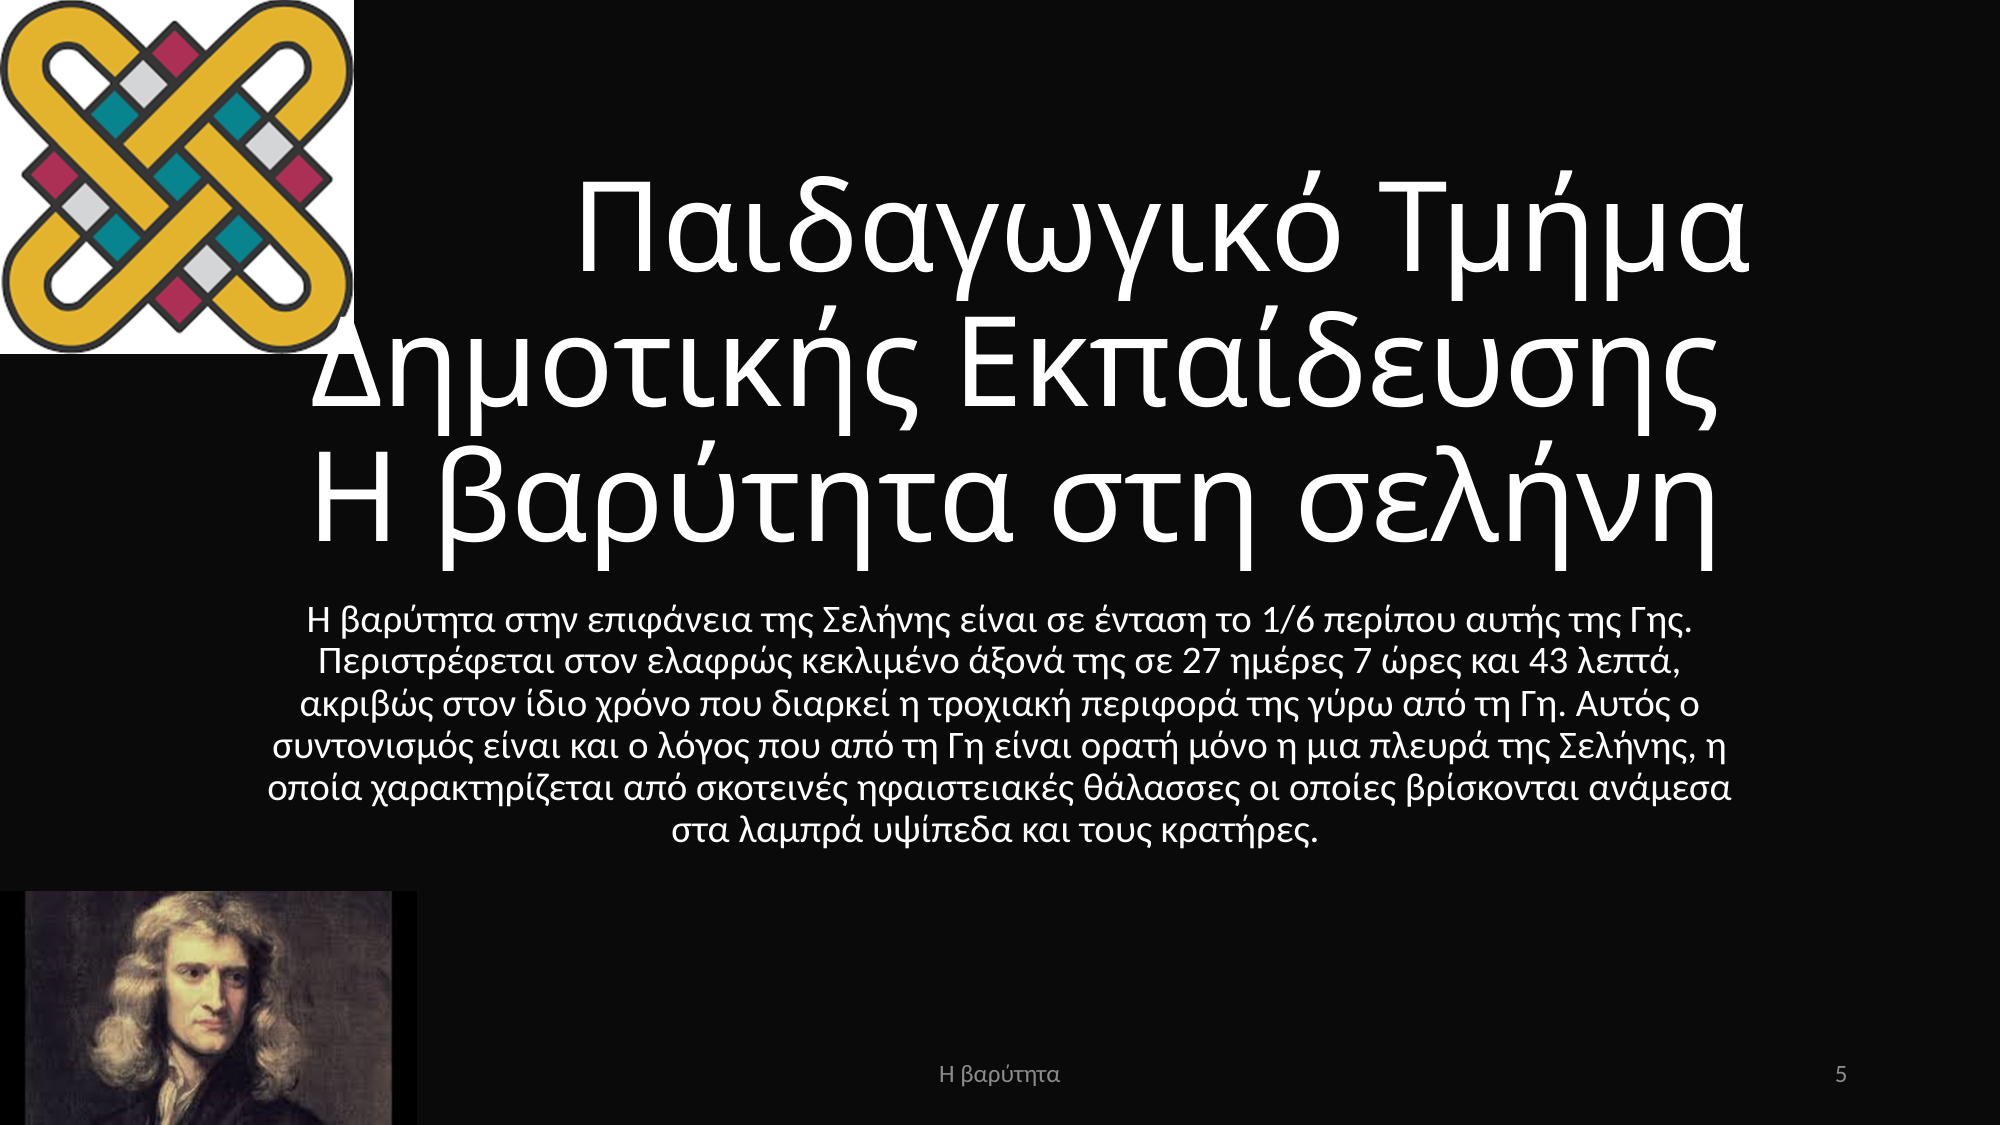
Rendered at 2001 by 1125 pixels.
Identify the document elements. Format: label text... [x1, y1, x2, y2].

subtitle Η βαρύτητα στην επιφάνεια της Σελήνης είναι σε ένταση το 1/6 περίπου αυτής της Γης. Περιστρέφεται στον ελαφρώς κεκλιμένο άξονά της σε 27 ημέρες 7 ώρες και 43 λεπτά, ακριβώς στον ίδιο χρόνο που διαρκεί η τροχιακή περιφορά της γύρω από τη Γη. Αυτός ο συντονισμός είναι και ο λόγος που από τη Γη είναι ορατή μόνο η μια πλευρά της Σελήνης, η οποία χαρακτηρίζεται από σκοτεινές ηφαιστειακές θάλασσες οι οποίες βρίσκονται ανάμεσα στα λαμπρά υψίπεδα και τους κρατήρες. [249, 590, 1750, 863]
slide_number 5 [1412, 1042, 1863, 1103]
picture [0, 891, 417, 1125]
title Παιδαγωγικό Τμήμα Δημοτικής Εκπαίδευσης Η βαρύτητα στη σελήνη [0, 0, 2000, 576]
picture [0, 0, 355, 355]
footer Η βαρύτητα [662, 1042, 1338, 1103]
